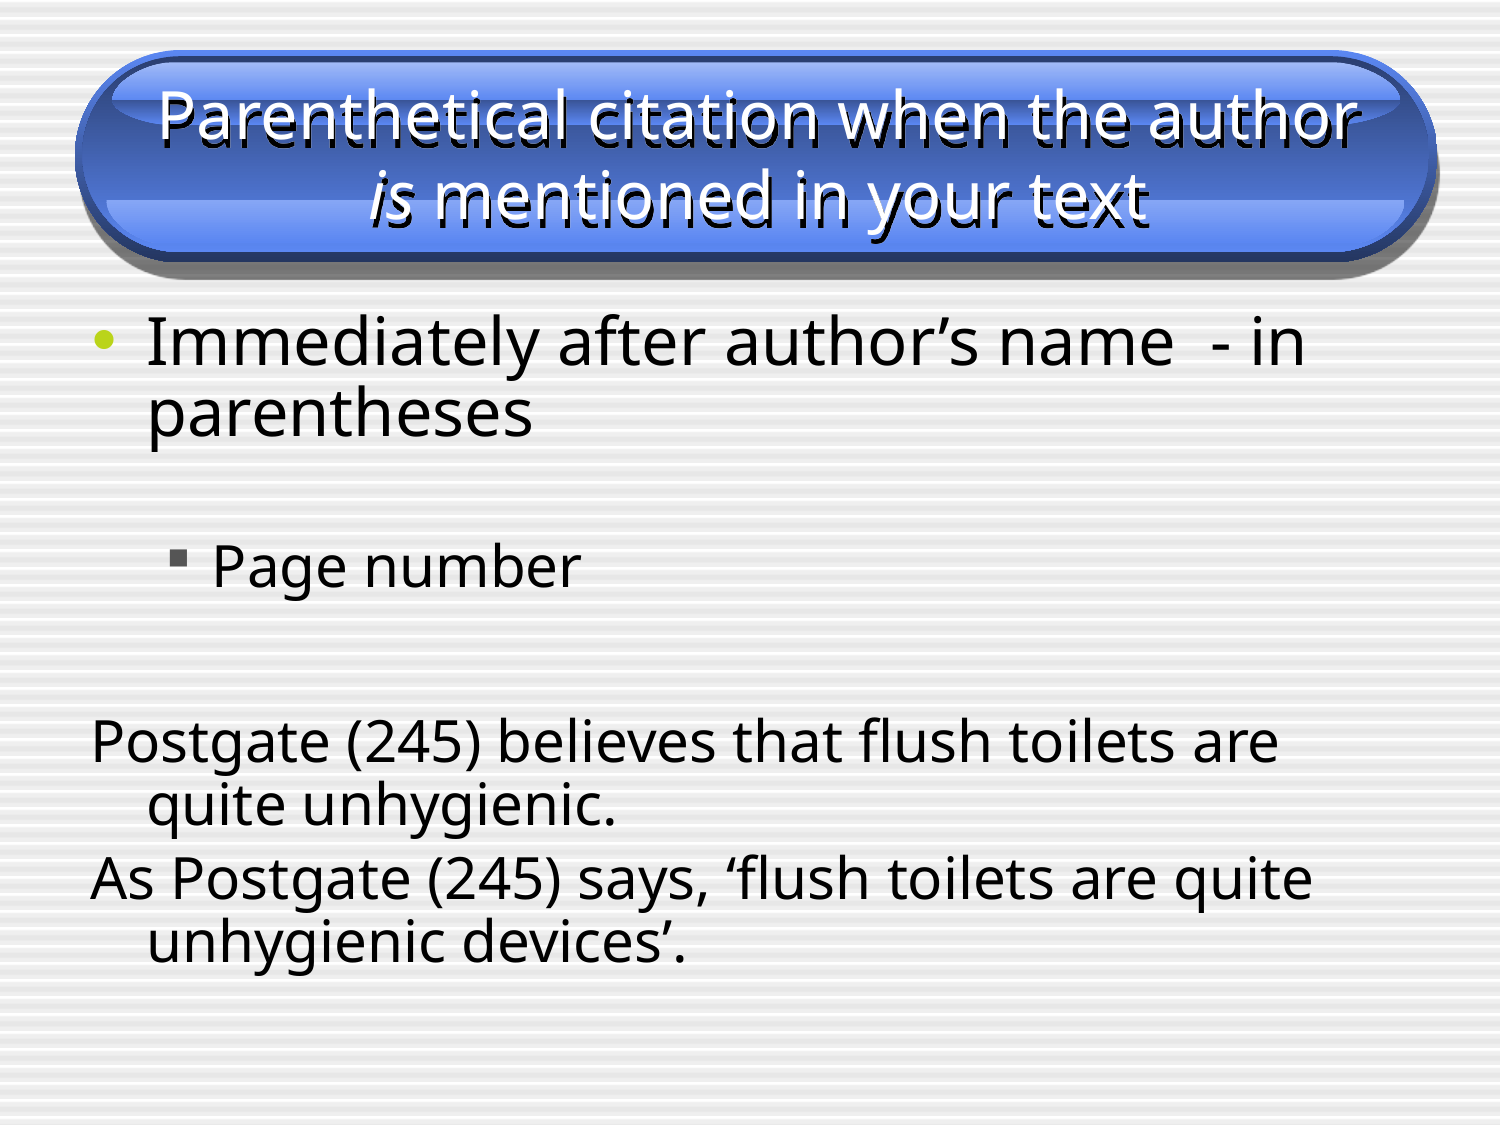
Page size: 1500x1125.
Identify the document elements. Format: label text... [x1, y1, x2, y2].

title Parenthetical citation when the author is mentioned in your text [129, 79, 1388, 226]
list Immediately after author’s name - in parentheses Page number Postgate (245) believes that flush toilets are quite unhygienic. As Postgate (245) says, ‘flush toilets are quite unhygienic devices’. [74, 299, 1426, 1013]
picture [0, 0, 1500, 1125]
